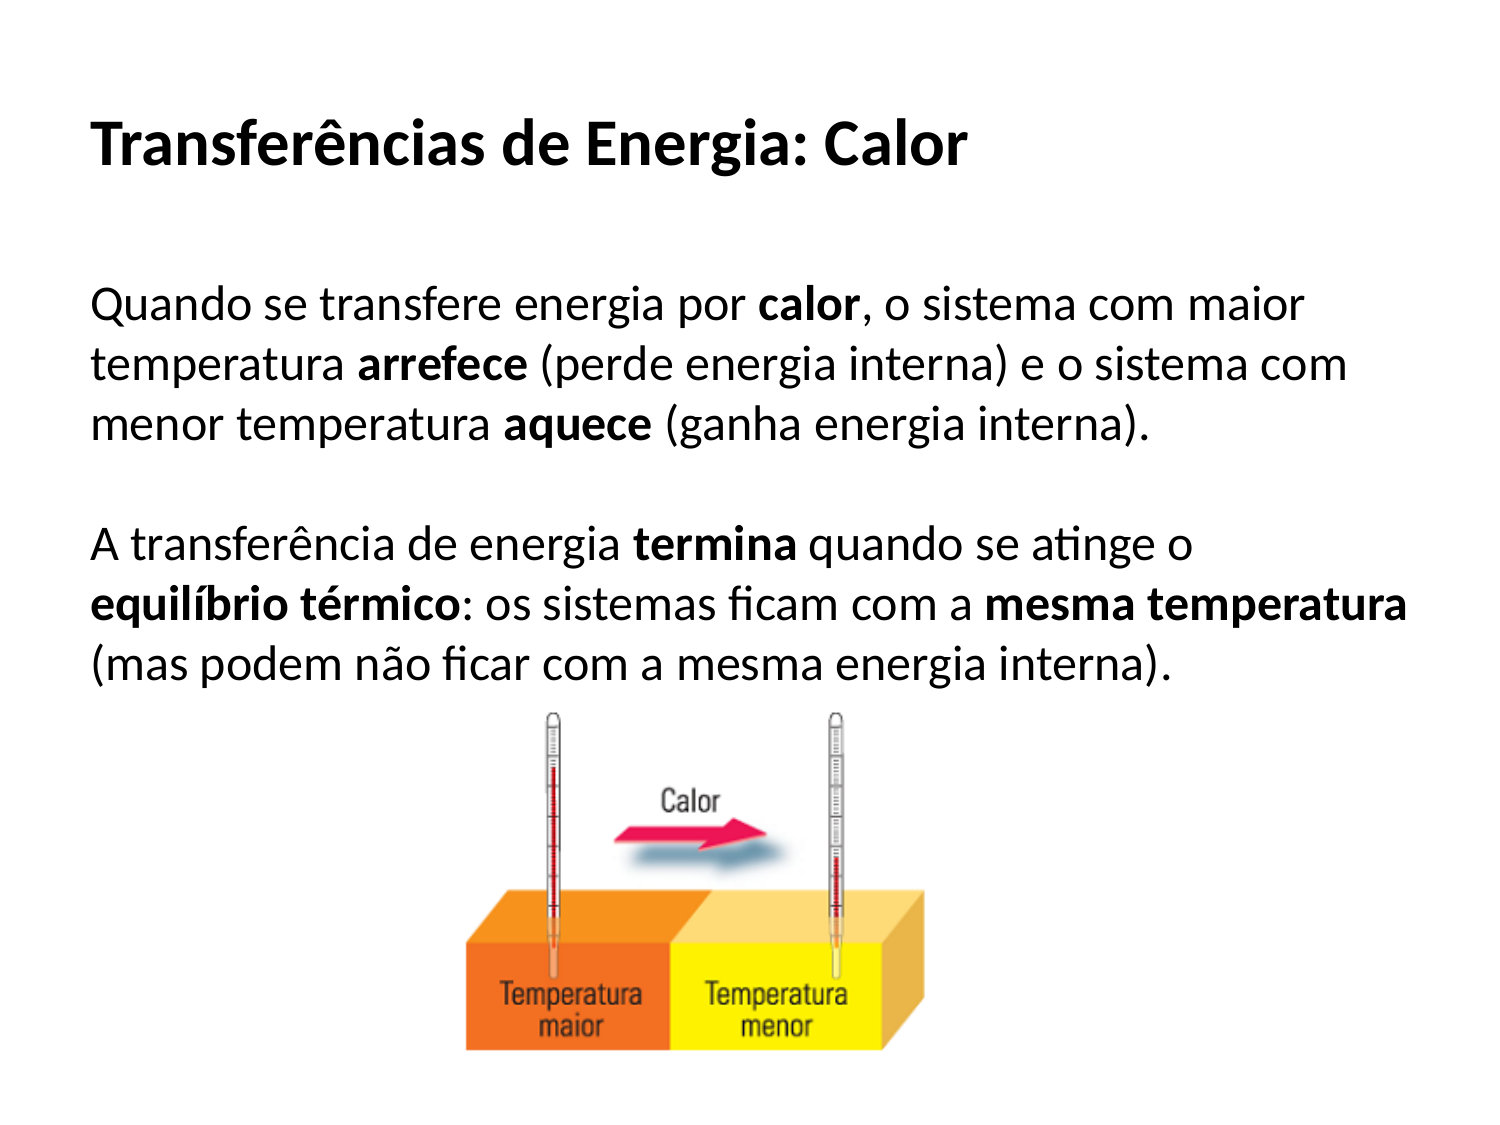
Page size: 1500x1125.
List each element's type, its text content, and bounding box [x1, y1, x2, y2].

list Quando se transfere energia por calor, o sistema com maior temperatura arrefece (perde energia interna) e o sistema com menor temperatura aquece (ganha energia interna). A transferência de energia termina quando se atinge o equilíbrio térmico: os sistemas ficam com a mesma temperatura (mas podem não ficar com a mesma energia interna). [75, 262, 1425, 1005]
title Transferências de Energia: Calor [75, 45, 1425, 233]
picture [442, 692, 940, 1069]
